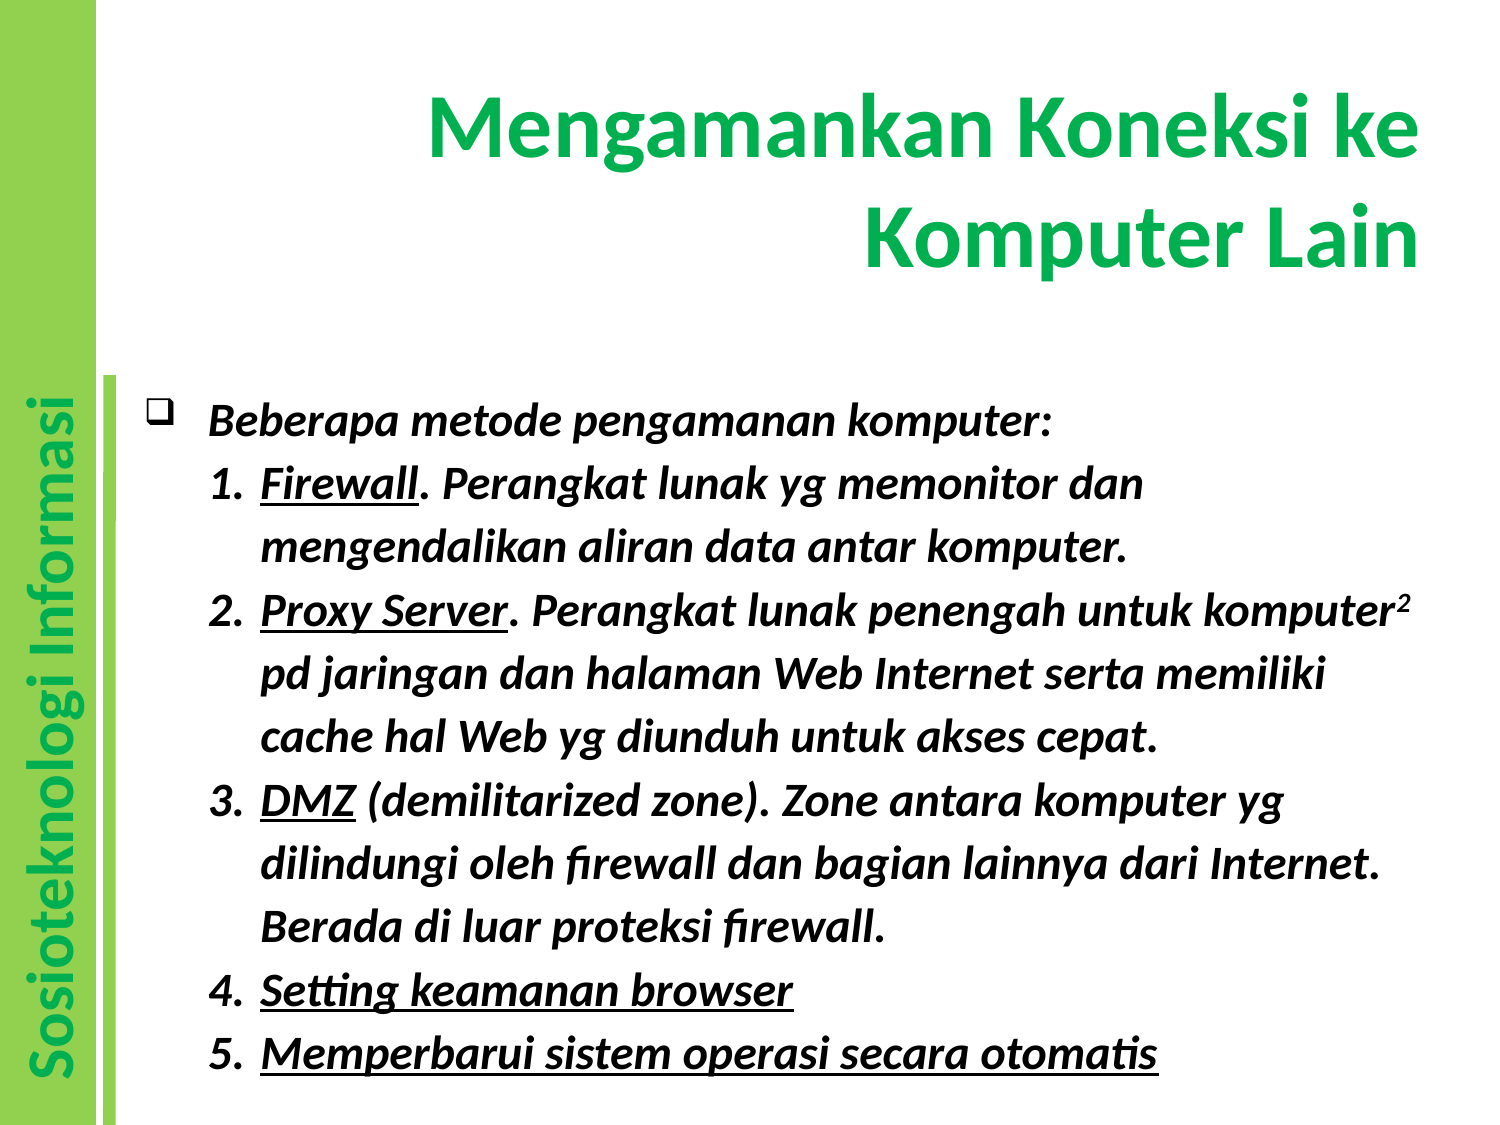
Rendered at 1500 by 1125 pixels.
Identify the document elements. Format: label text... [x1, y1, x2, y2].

text_box Beberapa metode pengamanan komputer: Firewall. Perangkat lunak yg memonitor dan mengendalikan aliran data antar komputer. Proxy Server. Perangkat lunak penengah untuk komputer2 pd jaringan dan halaman Web Internet serta memiliki cache hal Web yg diunduh untuk akses cepat. DMZ (demilitarized zone). Zone antara komputer yg dilindungi oleh firewall dan bagian lainnya dari Internet. Berada di luar proteksi firewall. Setting keamanan browser Memperbarui sistem operasi secara otomatis [128, 375, 1465, 1090]
title Mengamankan Koneksi ke Komputer Lain [93, 58, 1437, 293]
